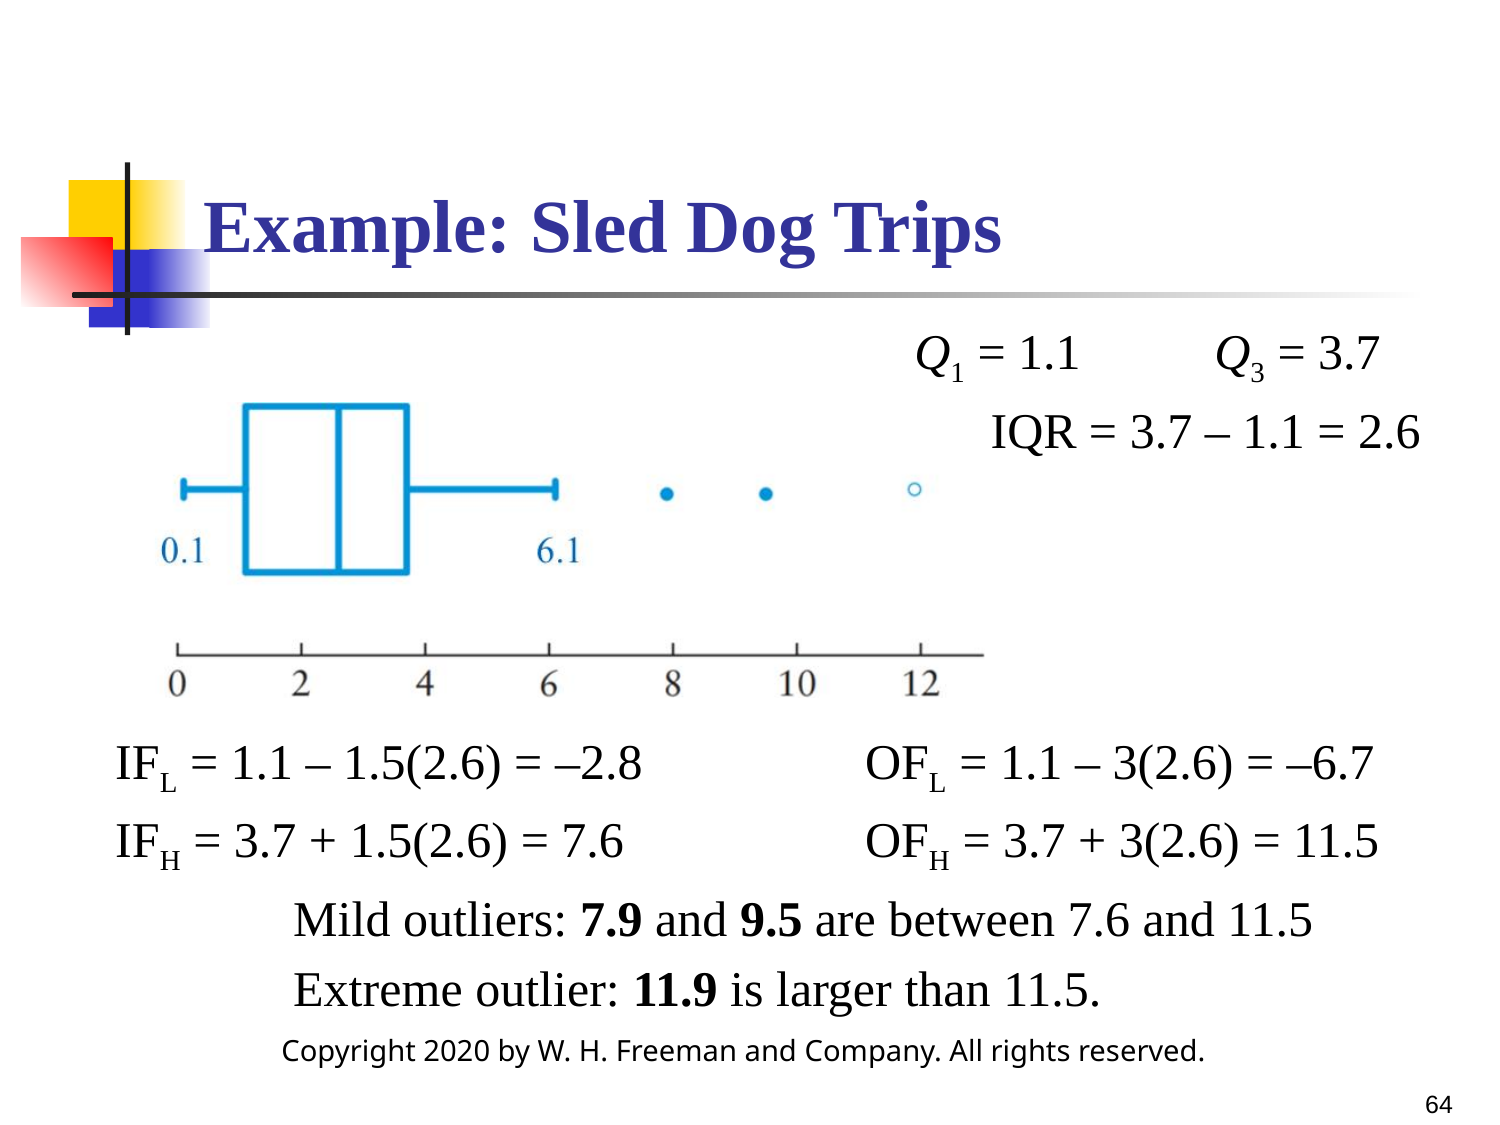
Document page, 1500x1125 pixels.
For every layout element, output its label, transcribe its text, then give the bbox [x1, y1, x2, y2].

list IFL = 1.1 – 1.5(2.6) = –2.8 OFL = 1.1 – 3(2.6) = –6.7 IFH = 3.7 + 1.5(2.6) = 7.6 OFH = 3.7 + 3(2.6) = 11.5 Mild outliers: 7.9 and 9.5 are between 7.6 and 11.5 Extreme outlier: 11.9 is larger than 11.5. [100, 722, 1468, 1009]
list Q1 = 1.1 Q3 = 3.7 IQR = 3.7 – 1.1 = 2.6 [899, 312, 1441, 469]
title Example: Sled Dog Trips [188, 35, 1468, 275]
picture [137, 402, 985, 698]
